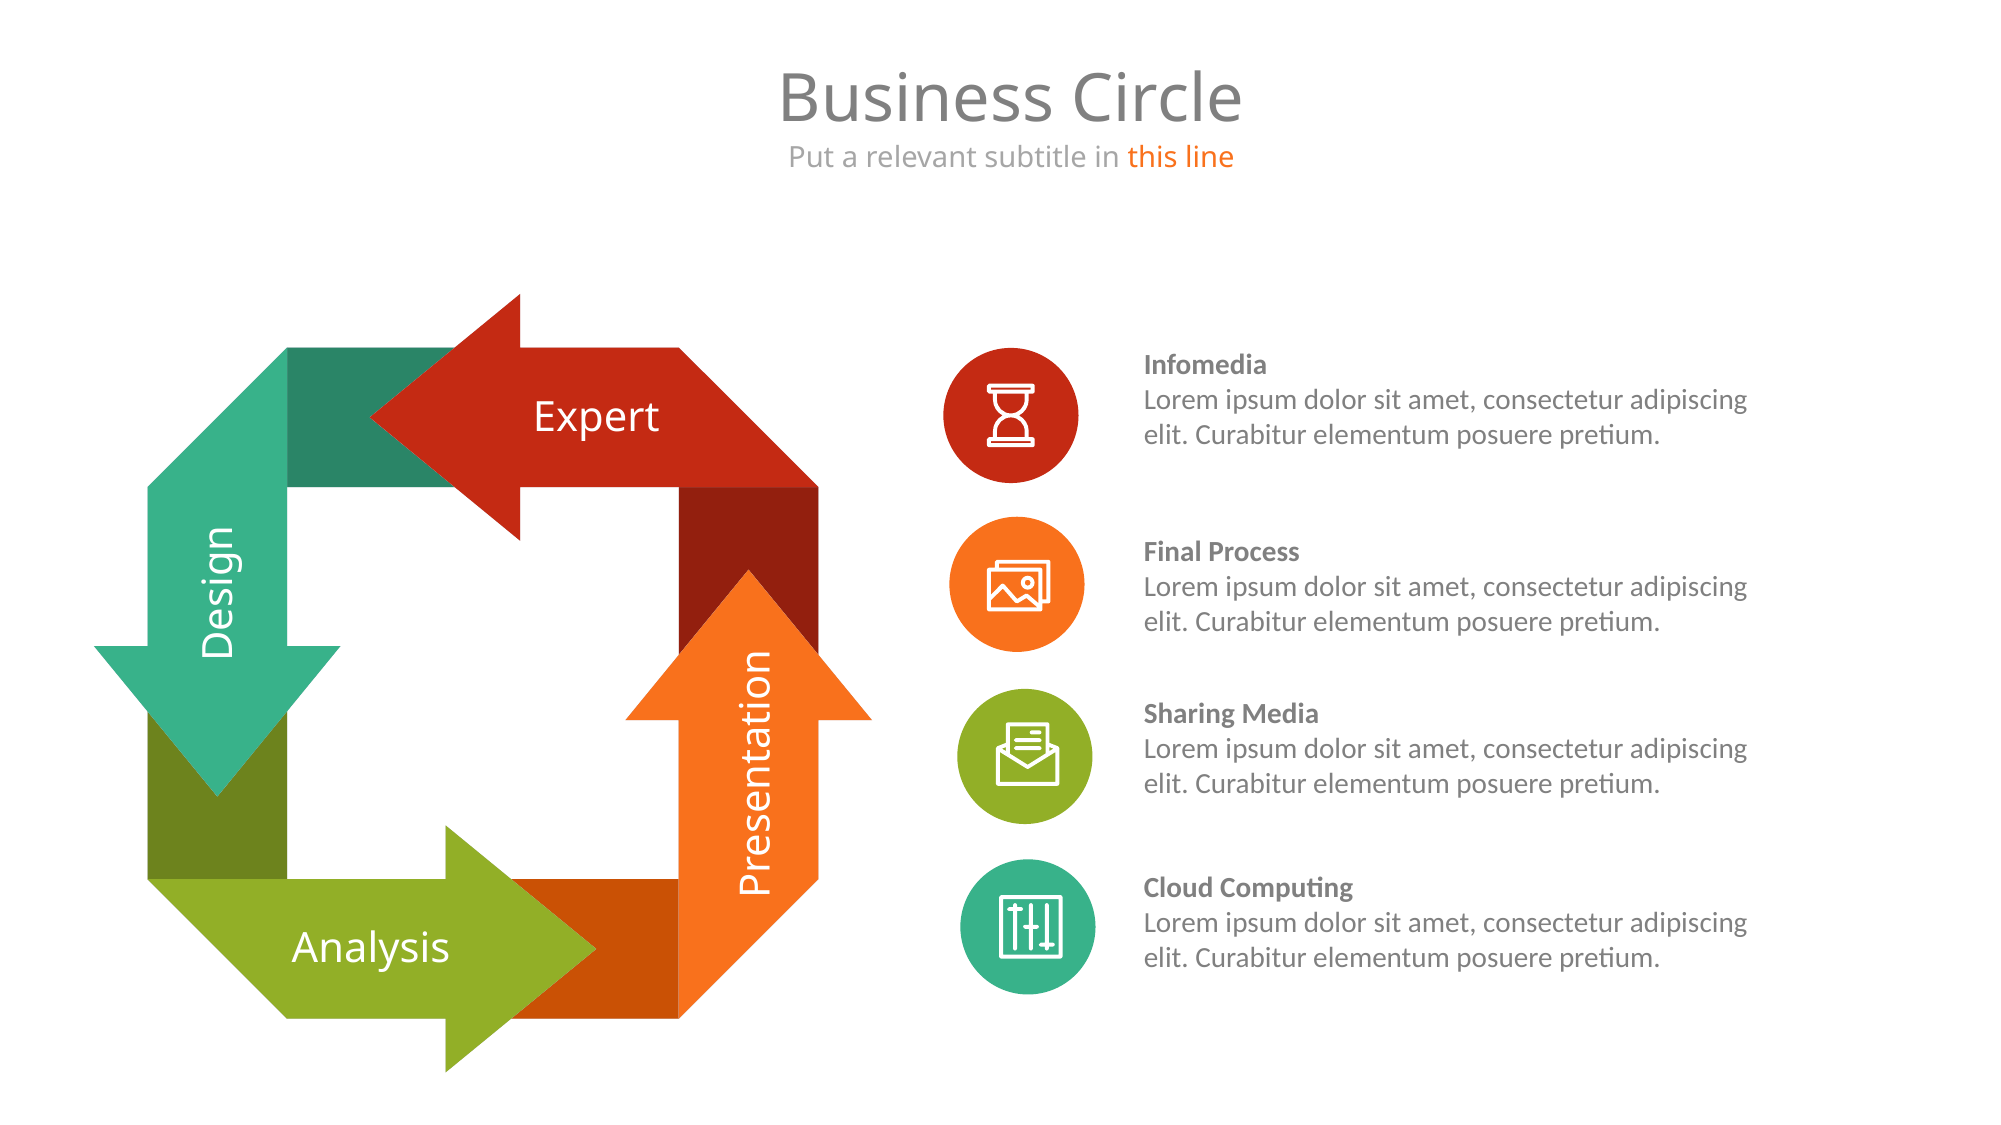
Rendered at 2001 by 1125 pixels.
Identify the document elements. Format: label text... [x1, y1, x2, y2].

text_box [999, 895, 1063, 959]
text_box Put a relevant subtitle in this line [148, 134, 1874, 192]
text_box Business Circle [148, 28, 1874, 134]
text_box [957, 688, 1093, 825]
text_box [960, 859, 1096, 995]
text_box Infomedia Lorem ipsum dolor sit amet, consectetur adipiscing elit. Curabitur elementum posuere pretium. [1128, 337, 1772, 473]
text_box Sharing Media Lorem ipsum dolor sit amet, consectetur adipiscing elit. Curabitur elementum posuere pretium. [1128, 687, 1772, 823]
text_box Cloud Computing Lorem ipsum dolor sit amet, consectetur adipiscing elit. Curabitur elementum posuere pretium. [1128, 860, 1772, 997]
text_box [995, 722, 1060, 786]
text_box Final Process Lorem ipsum dolor sit amet, consectetur adipiscing elit. Curabitur elementum posuere pretium. [1128, 524, 1772, 660]
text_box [949, 516, 1085, 652]
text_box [93, 293, 871, 1072]
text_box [943, 347, 1079, 484]
